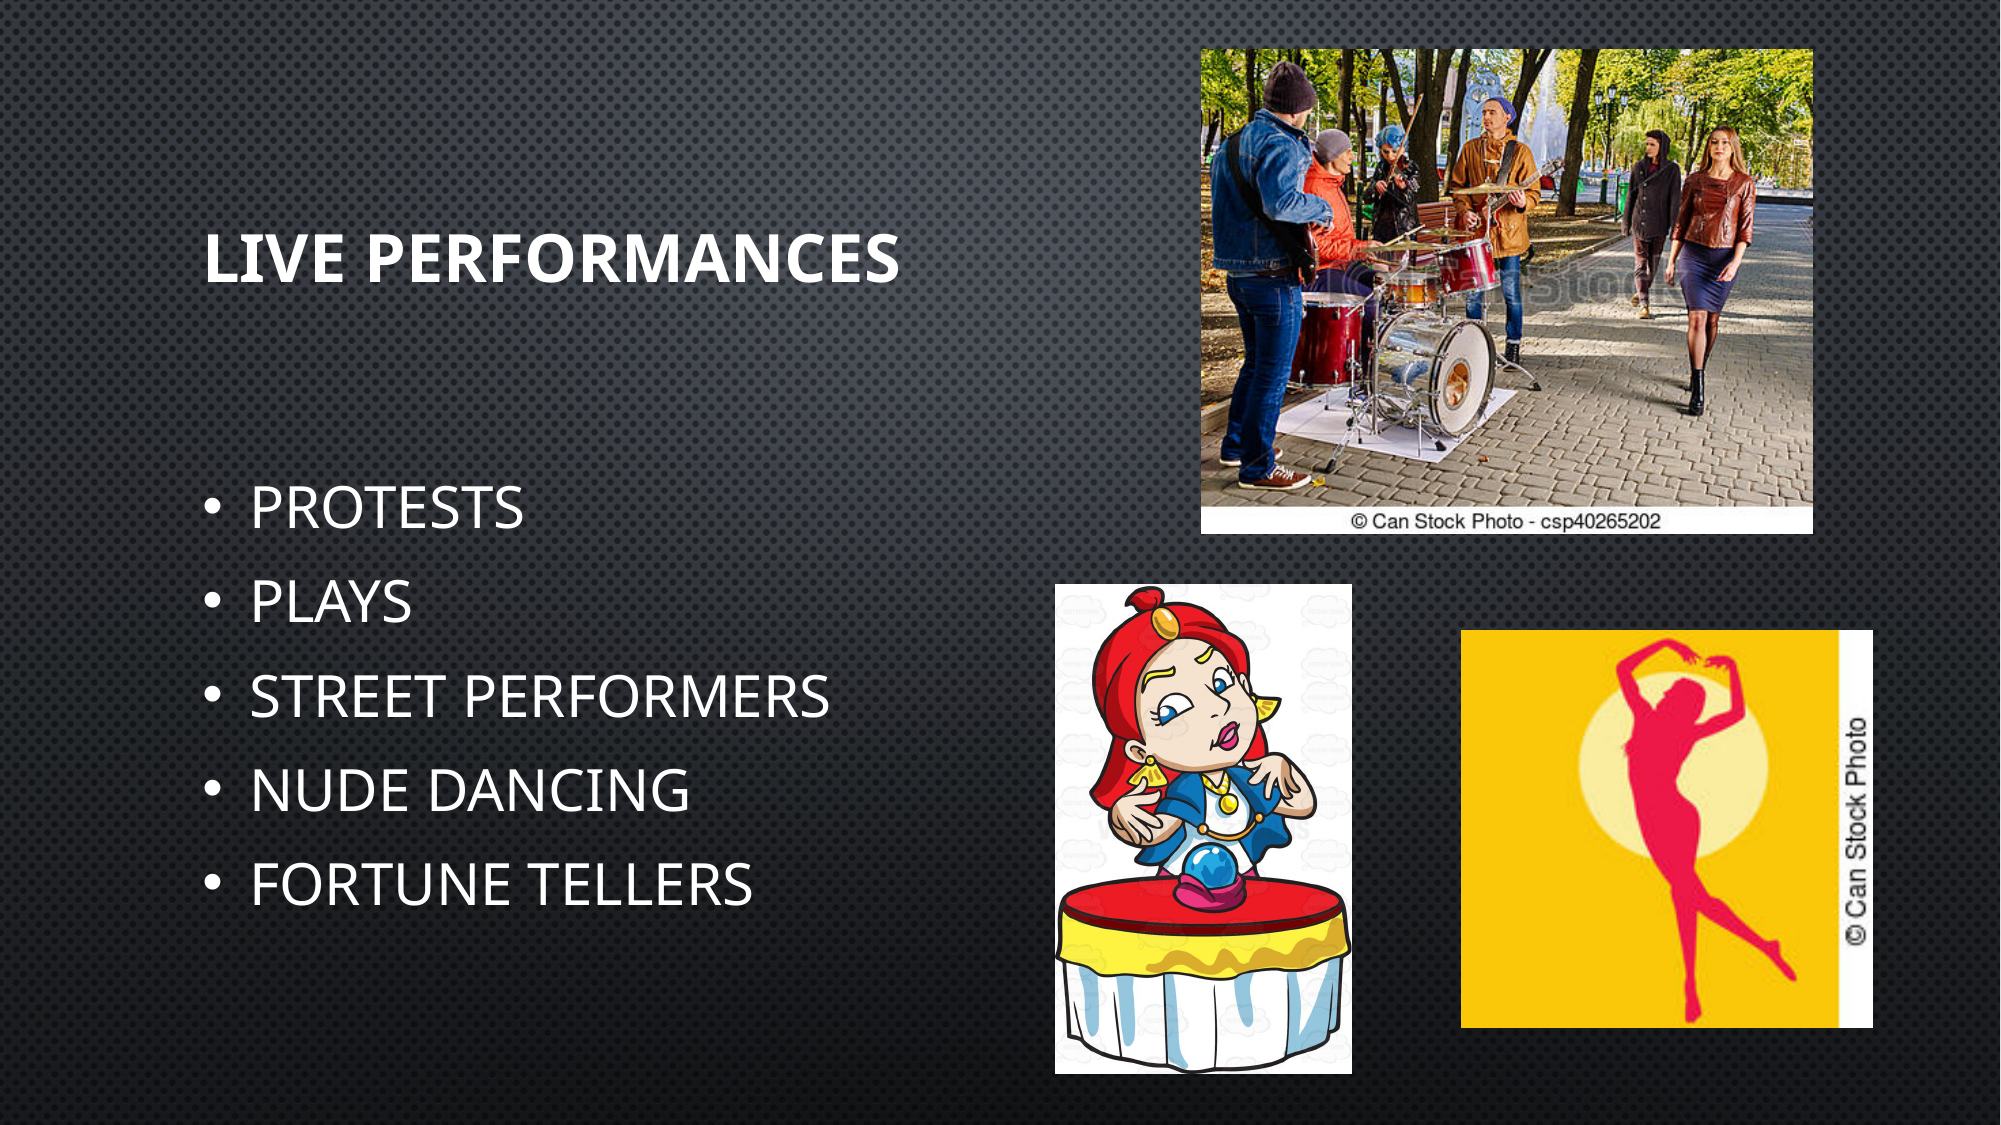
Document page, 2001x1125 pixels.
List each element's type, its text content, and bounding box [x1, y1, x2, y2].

picture [1201, 49, 1813, 535]
list Protests Plays Street Performers Nude Dancing Fortune Tellers [187, 437, 1813, 950]
picture [1461, 629, 1873, 1028]
title Live Performances [187, 99, 1201, 413]
picture [1055, 584, 1352, 1074]
